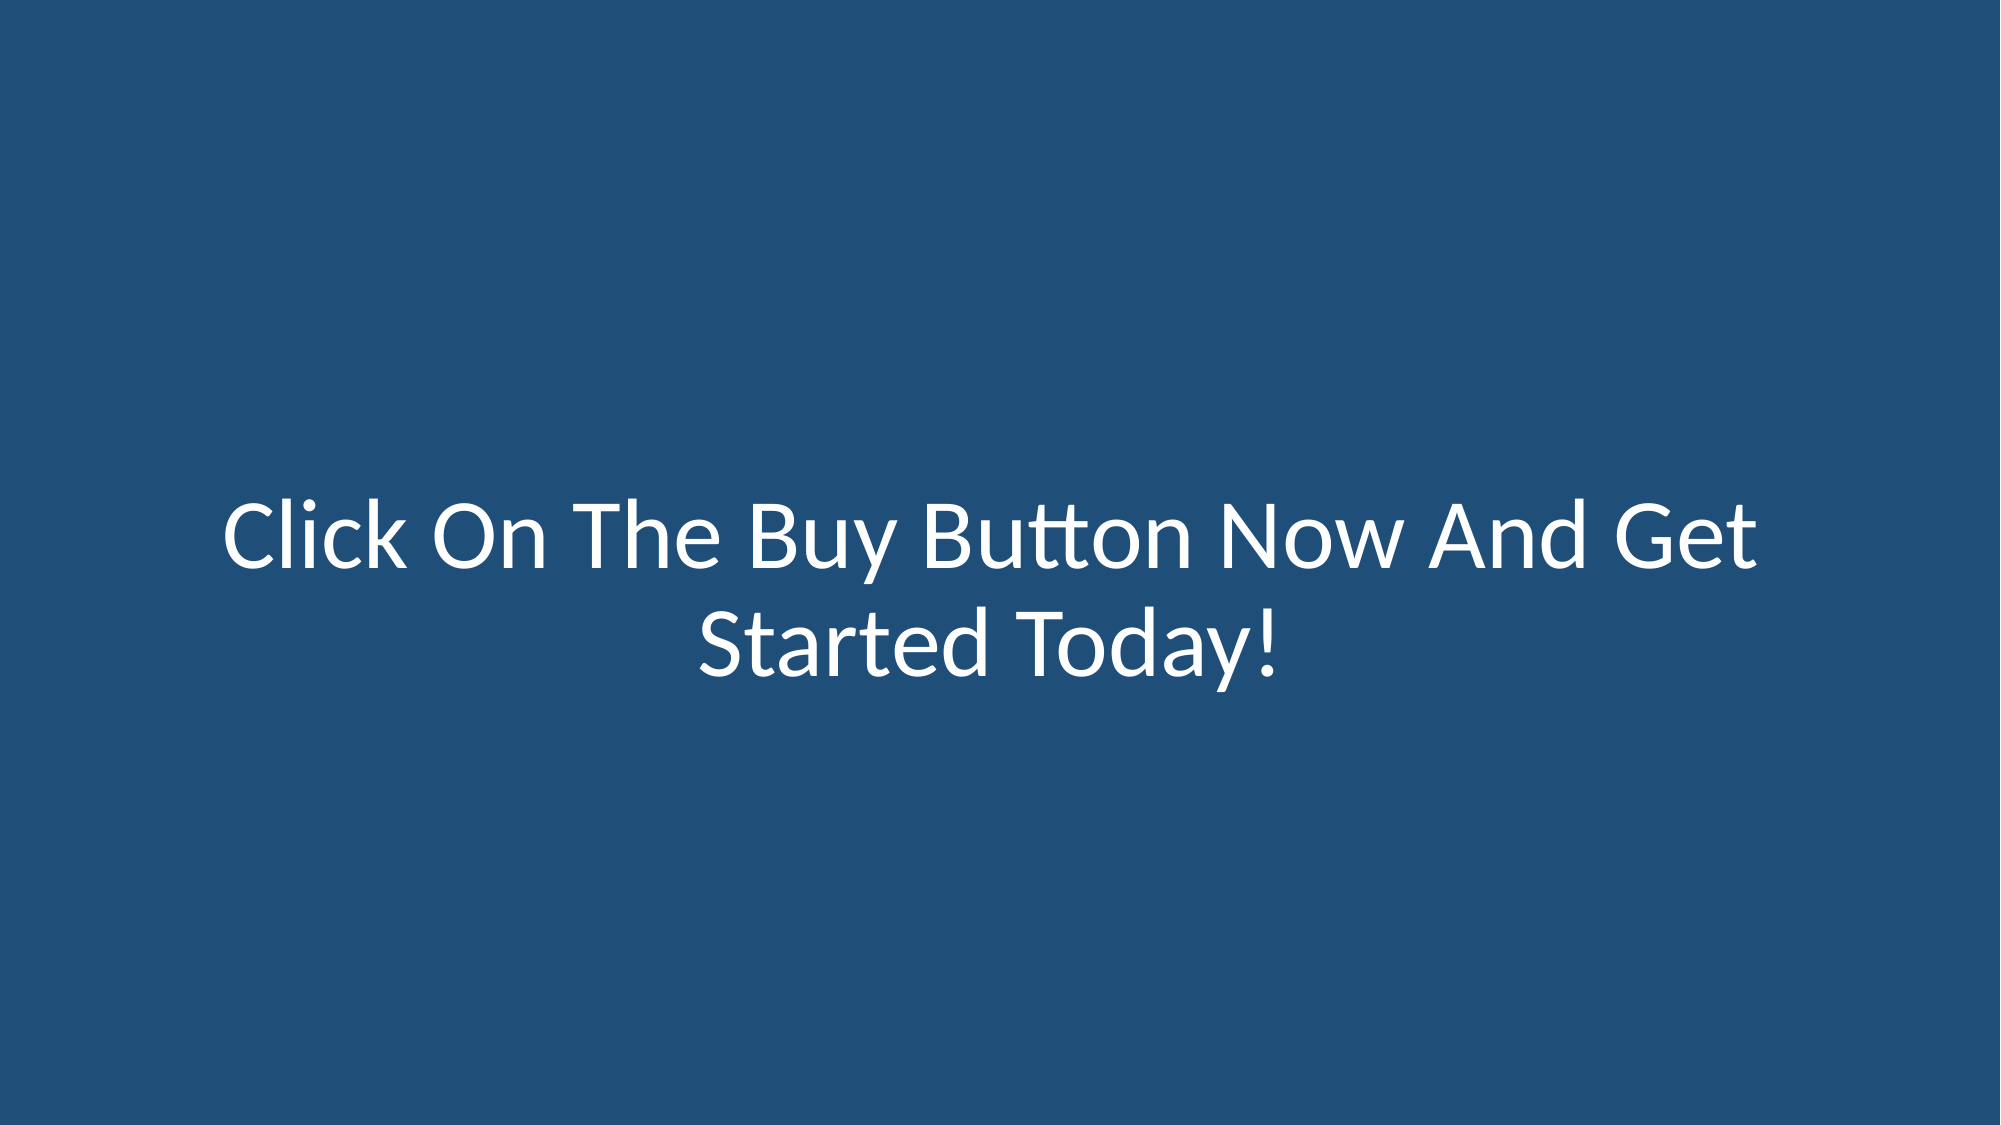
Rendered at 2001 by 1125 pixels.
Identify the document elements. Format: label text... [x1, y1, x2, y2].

list Click On The Buy Button Now And Get Started Today! [128, 474, 1854, 962]
